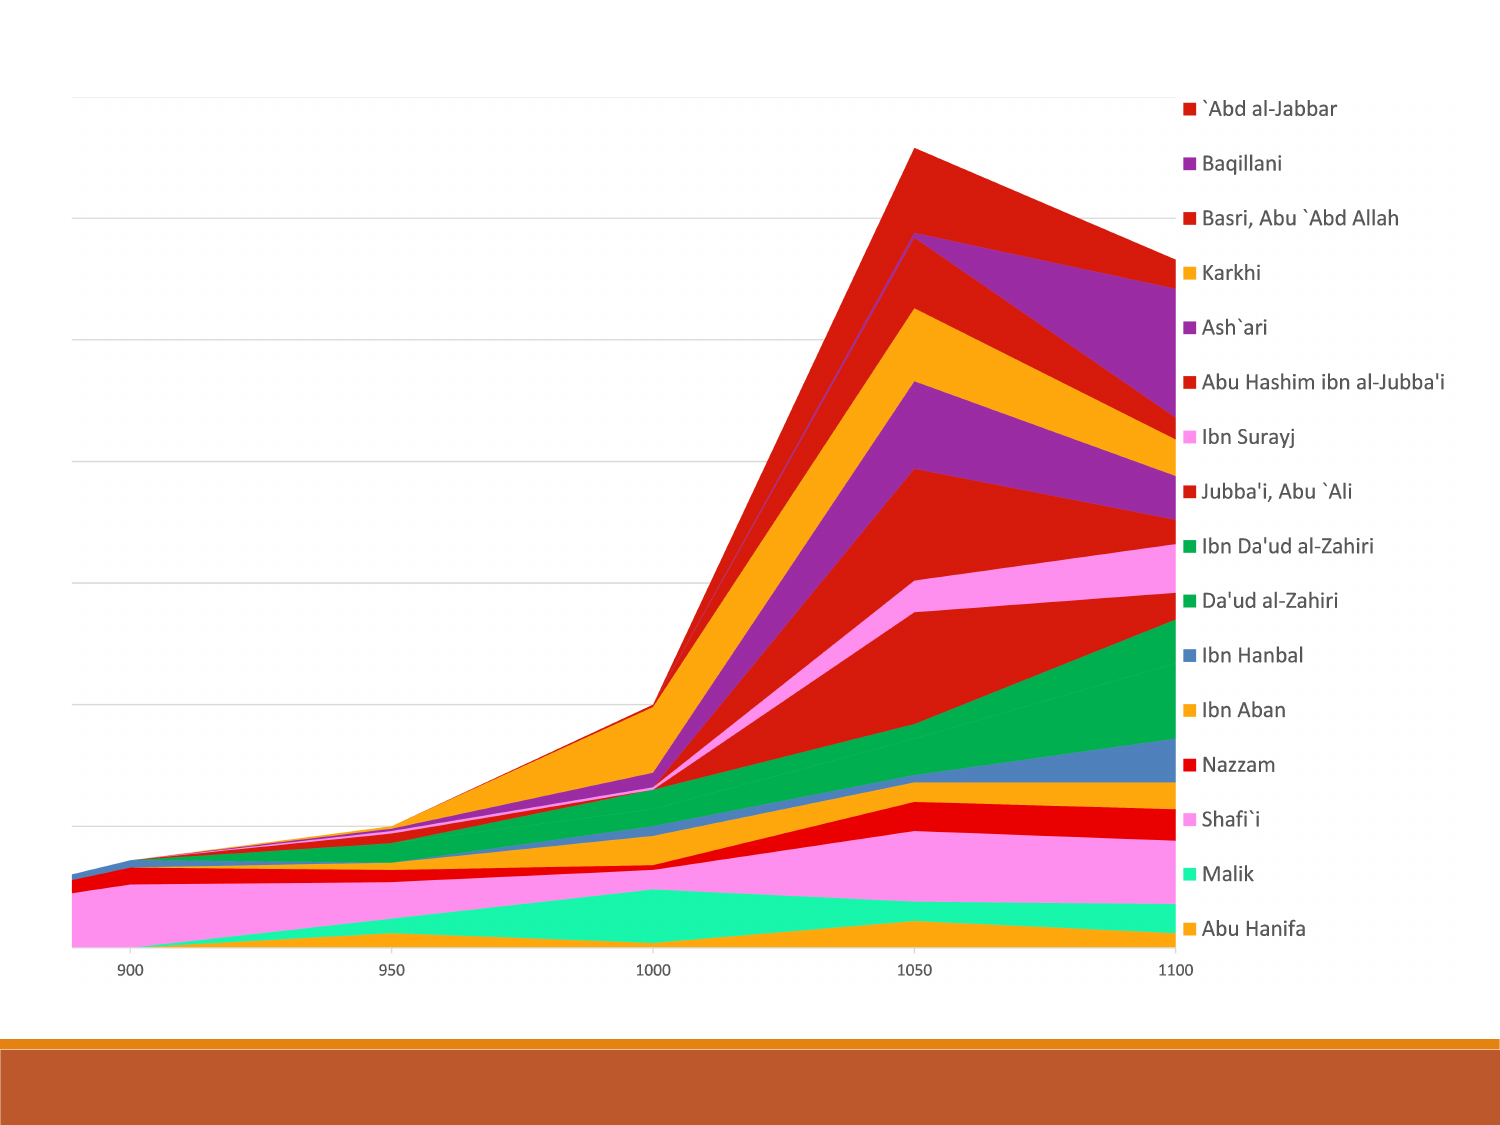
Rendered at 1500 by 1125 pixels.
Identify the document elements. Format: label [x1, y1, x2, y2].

list [71, 96, 1459, 986]
